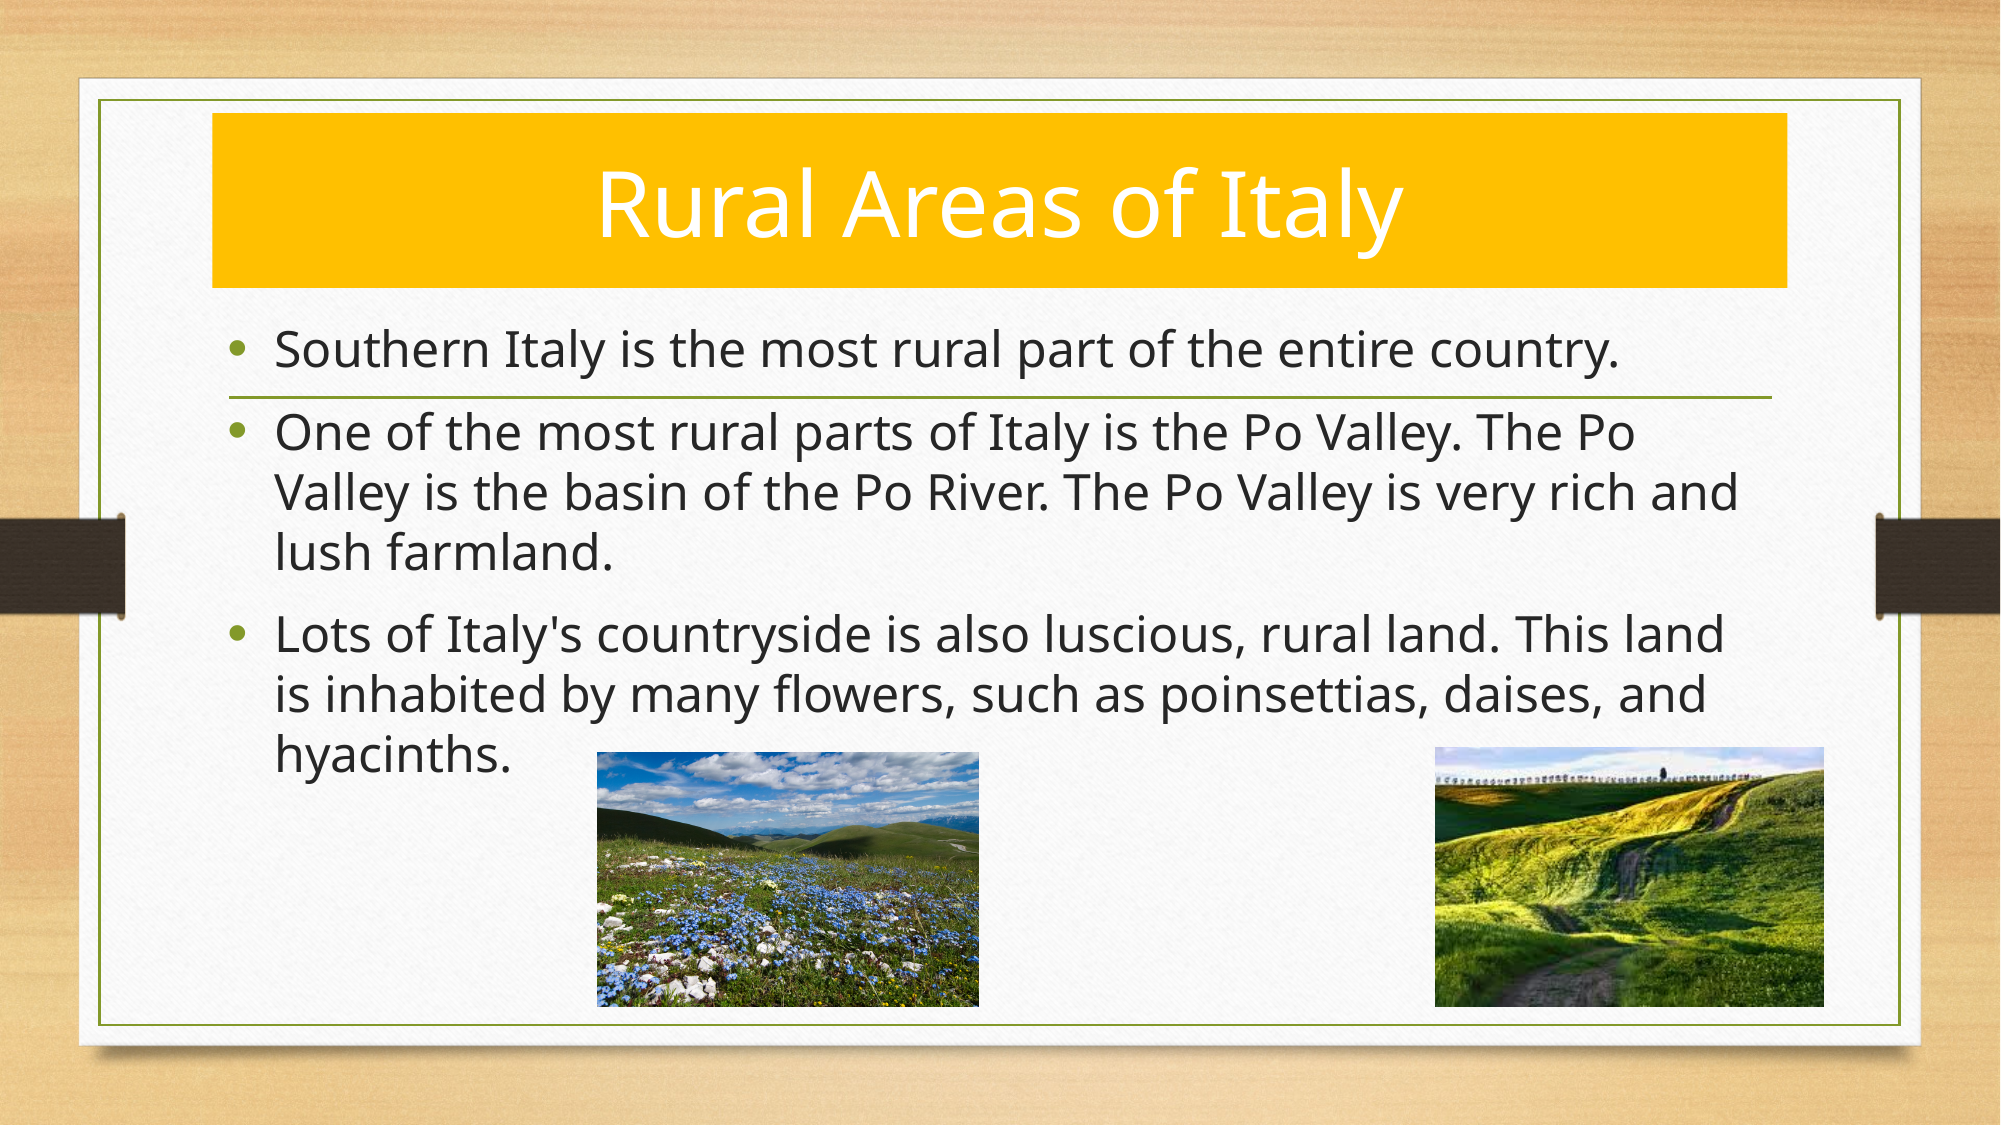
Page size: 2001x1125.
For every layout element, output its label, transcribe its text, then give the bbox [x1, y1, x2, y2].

picture [0, 0, 2001, 1125]
list Southern Italy is the most rural part of the entire country. One of the most rural parts of Italy is the Po Valley. The Po Valley is the basin of the Po River. The Po Valley is very rich and lush farmland. Lots of Italy's countryside is also luscious, rural land. This land is inhabited by many flowers, such as poinsettias, daises, and hyacinths. [212, 309, 1788, 964]
title Rural Areas of Italy [212, 113, 1788, 288]
